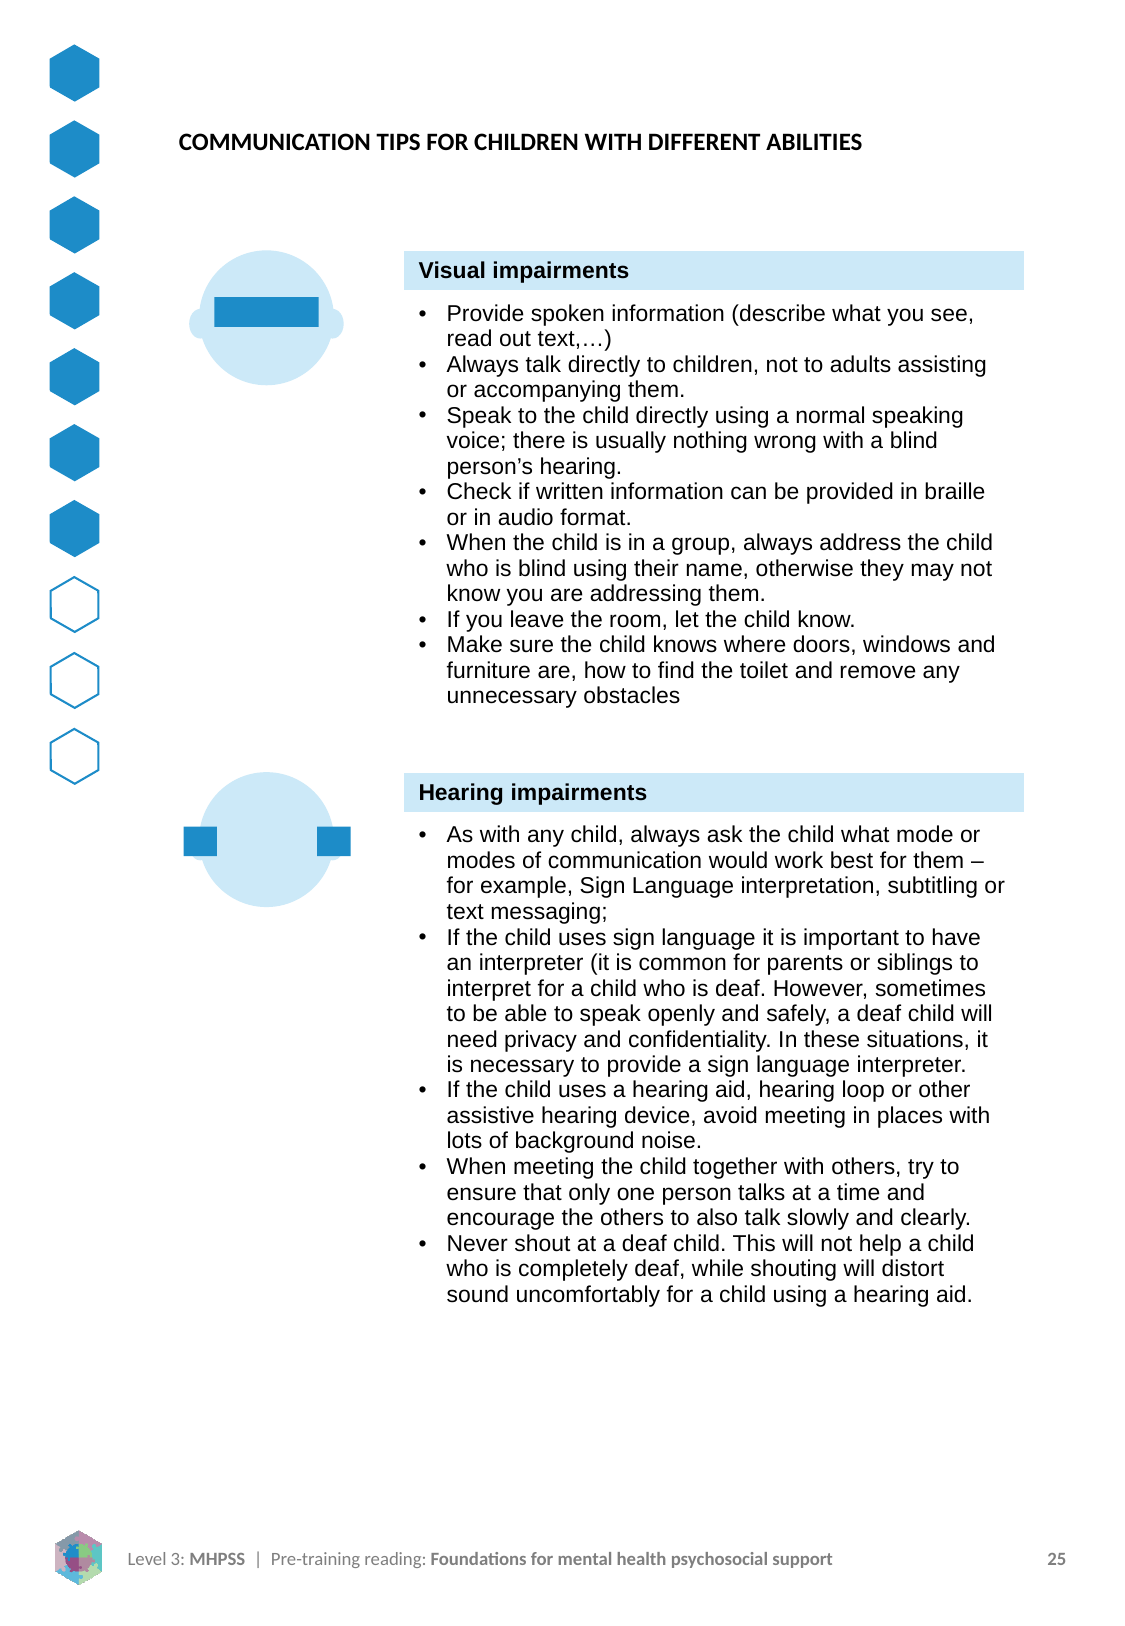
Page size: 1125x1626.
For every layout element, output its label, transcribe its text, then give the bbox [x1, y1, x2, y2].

table_header Visual impairments [404, 251, 1024, 290]
text_box COMMUNICATION TIPS FOR CHILDREN WITH DIFFERENT ABILITIES [164, 117, 1025, 163]
text_box [50, 653, 99, 708]
text_box [50, 577, 99, 632]
text_box [50, 45, 99, 101]
text_box [50, 197, 99, 253]
table_cell Provide spoken information (describe what you see, read out text,…) Always talk directly to children, not to adults assisting or accompanying them. Speak to the child directly using a normal speaking voice; there is usually nothing wrong with a blind person’s hearing. Check if written information can be provided in braille or in audio format. When the child is in a group, always address the child who is blind using their name, otherwise they may not know you are addressing them. If you leave the room, let the child know. Make sure the child knows where doors, windows and furniture are, how to find the toilet and remove any unnecessary obstacles [404, 296, 1024, 746]
text_box [50, 501, 99, 557]
picture [55, 1530, 102, 1585]
table_header Hearing impairments [404, 773, 1024, 812]
text_box [50, 728, 99, 784]
text_box [50, 121, 99, 177]
text_box [50, 349, 99, 405]
text_box [50, 273, 99, 329]
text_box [188, 771, 344, 908]
table_cell As with any child, always ask the child what mode or modes of communication would work best for them – for example, Sign Language interpretation, subtitling or text messaging; If the child uses sign language it is important to have an interpreter (it is common for parents or siblings to interpret for a child who is deaf. However, sometimes to be able to speak openly and safely, a deaf child will need privacy and confidentiality. In these situations, it is necessary to provide a sign language interpreter. If the child uses a hearing aid, hearing loop or other assistive hearing device, avoid meeting in places with lots of background noise. When meeting the child together with others, try to ensure that only one person talks at a time and encourage the others to also talk slowly and clearly. Never shout at a deaf child. This will not help a child who is completely deaf, while shouting will distort sound uncomfortably for a child using a hearing aid. [404, 817, 1024, 1351]
text_box [50, 425, 99, 481]
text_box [188, 250, 344, 386]
